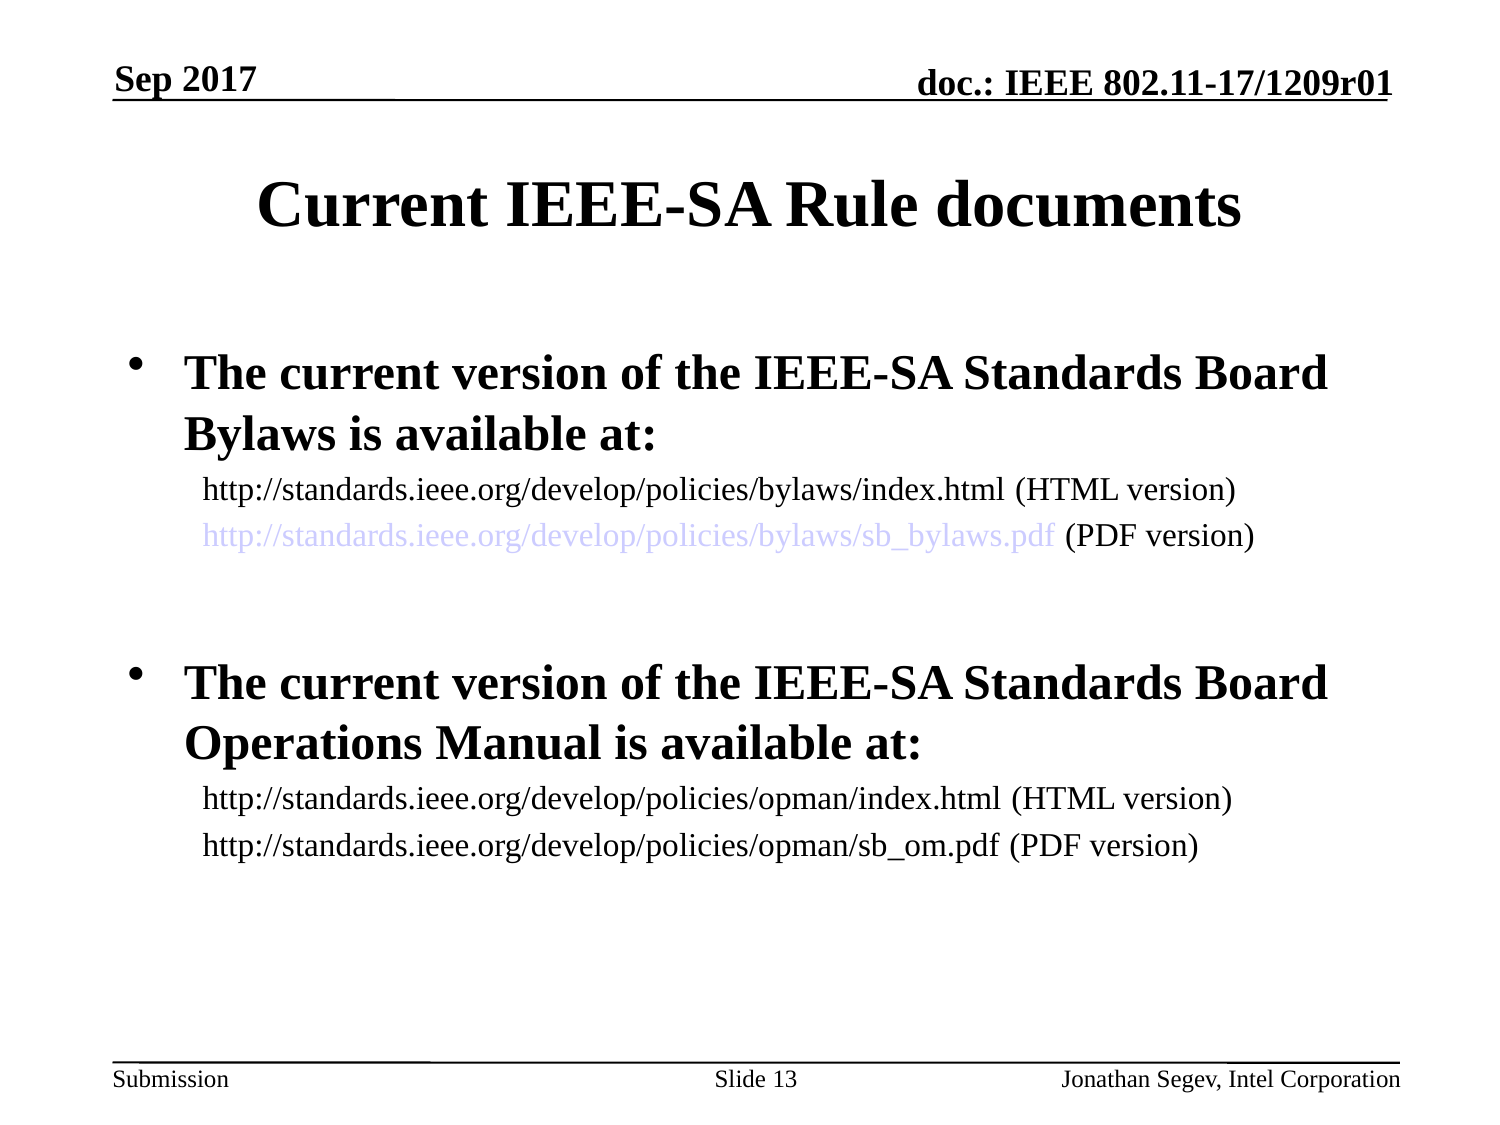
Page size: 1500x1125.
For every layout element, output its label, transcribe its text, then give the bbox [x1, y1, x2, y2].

text_box The current version of the IEEE-SA Standards Board Bylaws is available at: http://standards.ieee.org/develop/policies/bylaws/index.html (HTML version) http://standards.ieee.org/develop/policies/bylaws/sb_bylaws.pdf (PDF version) The current version of the IEEE-SA Standards Board Operations Manual is available at: http://standards.ieee.org/develop/policies/opman/index.html (HTML version) http://standards.ieee.org/develop/policies/opman/sb_om.pdf (PDF version) [112, 262, 1388, 1050]
slide_number Slide 13 [712, 1061, 800, 1123]
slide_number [114, 54, 423, 100]
footer Jonathan Segev, Intel Corporation [878, 1061, 1402, 1093]
text_box Current IEEE-SA Rule documents [112, 112, 1388, 262]
